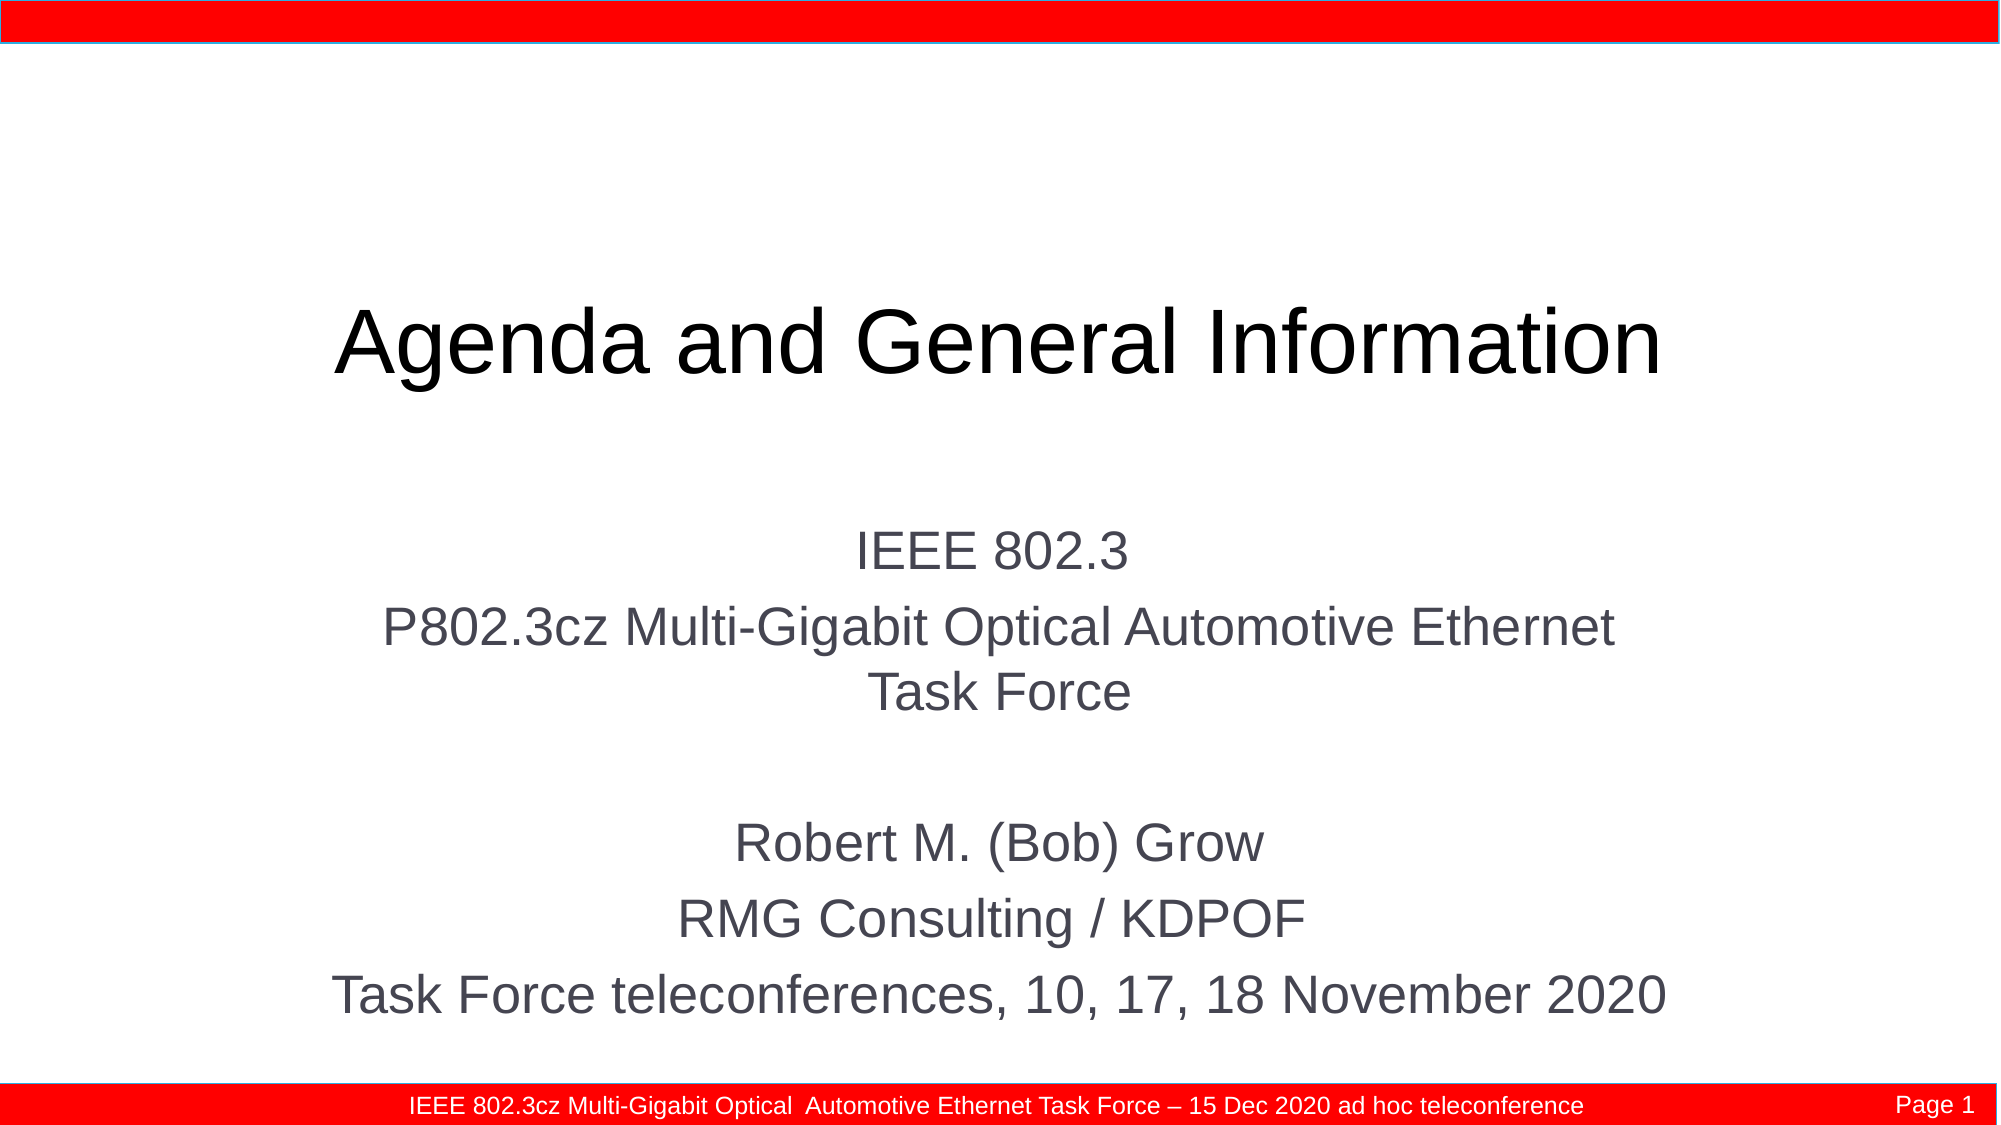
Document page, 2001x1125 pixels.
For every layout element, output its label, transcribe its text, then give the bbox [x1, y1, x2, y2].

title Agenda and General Information [149, 219, 1851, 462]
subtitle IEEE 802.3 P802.3cz Multi-Gigabit Optical Automotive Ethernet Task Force Robert M. (Bob) Grow RMG Consulting / KDPOF Task Force teleconferences, 10, 17, 18 November 2020 [299, 507, 1701, 796]
